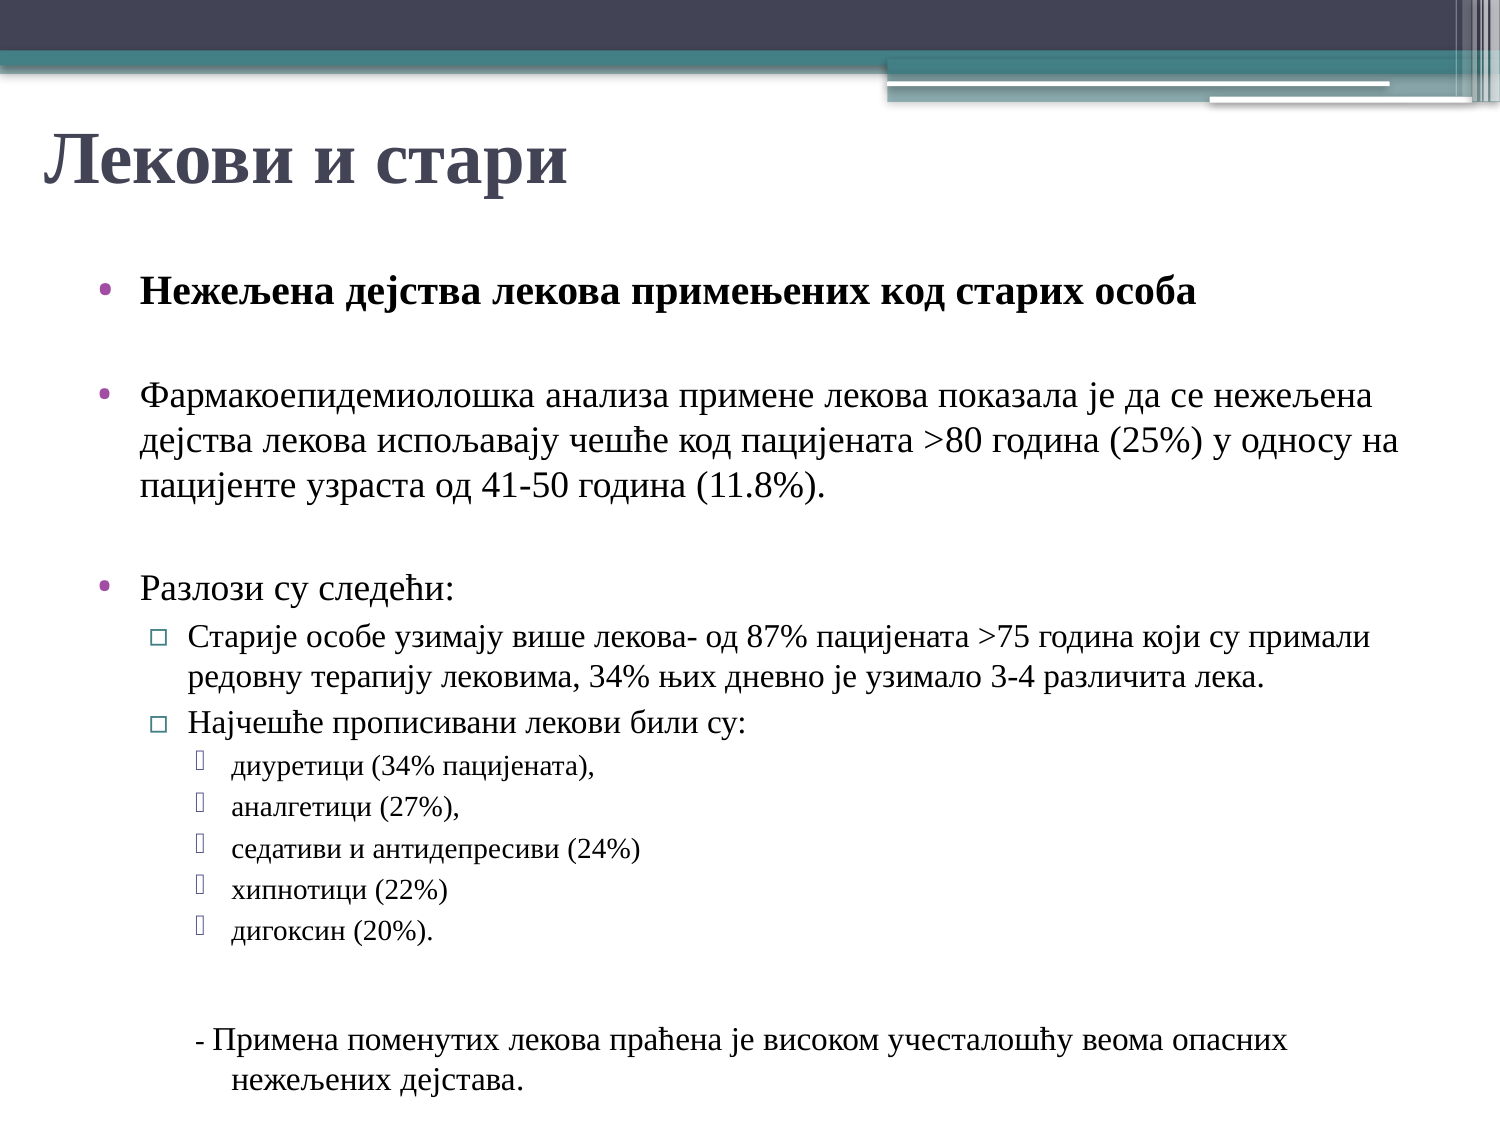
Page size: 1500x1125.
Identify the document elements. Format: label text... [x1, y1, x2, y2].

title Лекови и стари [29, 66, 1380, 242]
list Нежељена дејства лекова примењених код старих особа Фармакоепидемиолошка анализа примене лекова показала је да се нежељена дејства лекова испољавају чешће код пацијената >80 година (25%) у односу на пацијенте узраста од 41-50 година (11.8%). Разлози су следећи: Старије особе узимају више лекова- од 87% пацијената >75 година који су примали редовну терапију лековима, 34% њих дневно је узимало 3-4 различита лека. Најчешће прописивани лекови били су: диуретици (34% пацијената), аналгетици (27%), седативи и антидепресиви (24%) хипнотици (22%) дигоксин (20%). - Примена поменутих лекова праћена је високом учесталошћу веома опасних нежељених дејстава. [64, 255, 1416, 1078]
